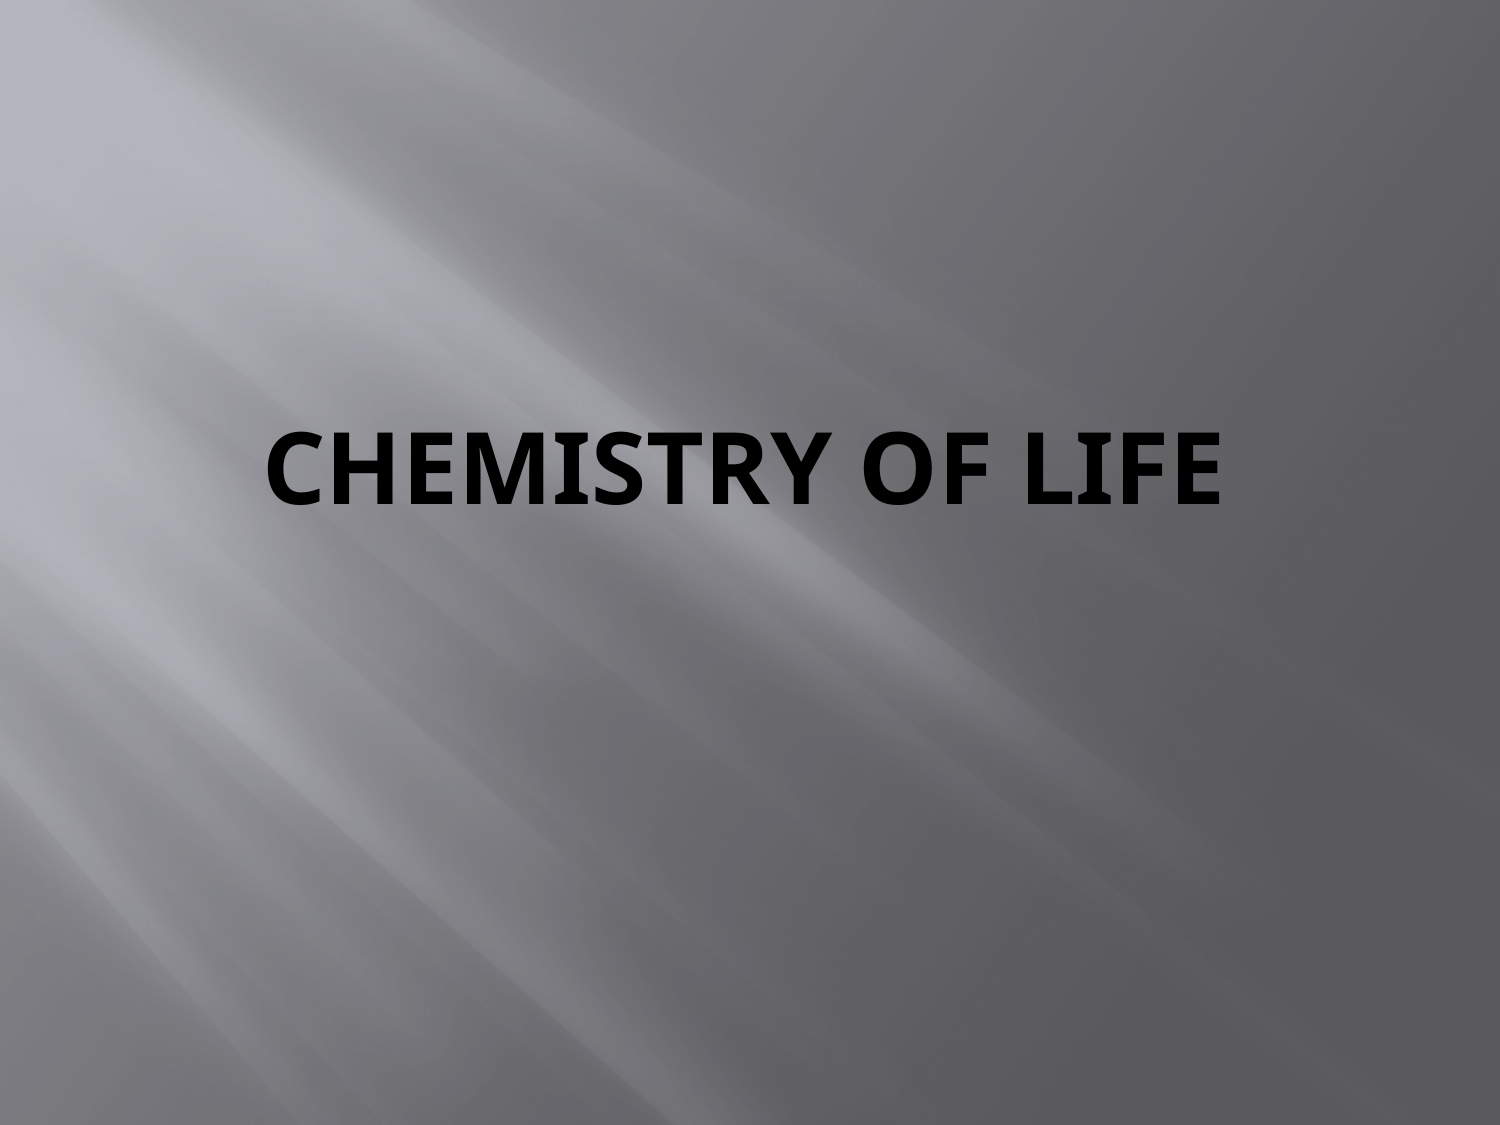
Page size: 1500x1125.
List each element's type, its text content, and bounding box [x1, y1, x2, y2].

title Chemistry of Life [69, 224, 1420, 525]
